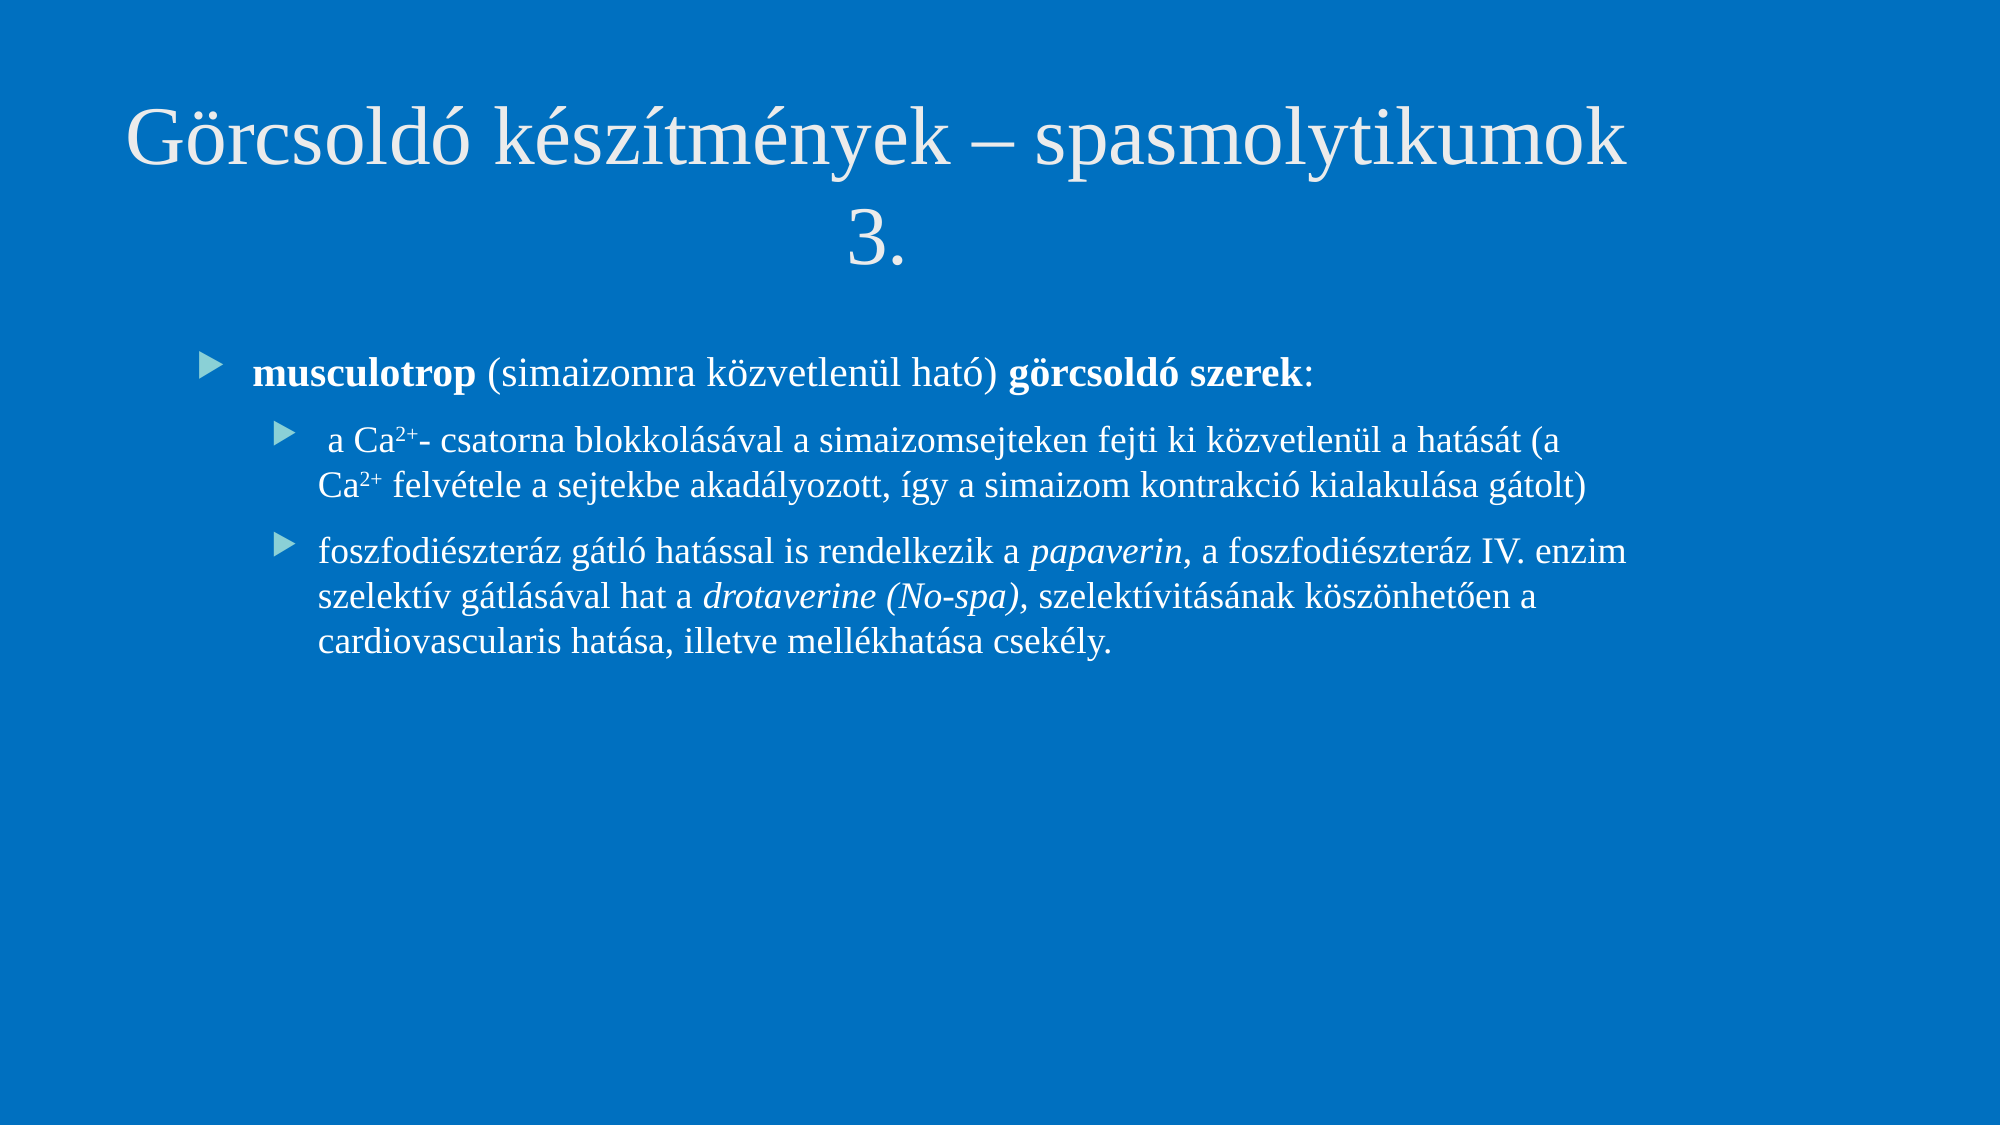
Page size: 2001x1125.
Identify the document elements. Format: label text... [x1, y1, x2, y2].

title Görcsoldó készítmények – spasmolytikumok 3. [106, 74, 1649, 304]
list musculotrop (simaizomra közvetlenül ható) görcsoldó szerek: a Ca2+- csatorna blokkolásával a simaizomsejteken fejti ki közvetlenül a hatását (a Ca2+ felvétele a sejtekbe akadályozott, így a simaizom kontrakció kialakulása gátolt) foszfodiészteráz gátló hatással is rendelkezik a papaverin, a foszfodiészteráz IV. enzim szelektív gátlásával hat a drotaverine (No-spa), szelektívitásának köszönhetően a cardiovascularis hatása, illetve mellékhatása csekély. [181, 336, 1649, 1025]
